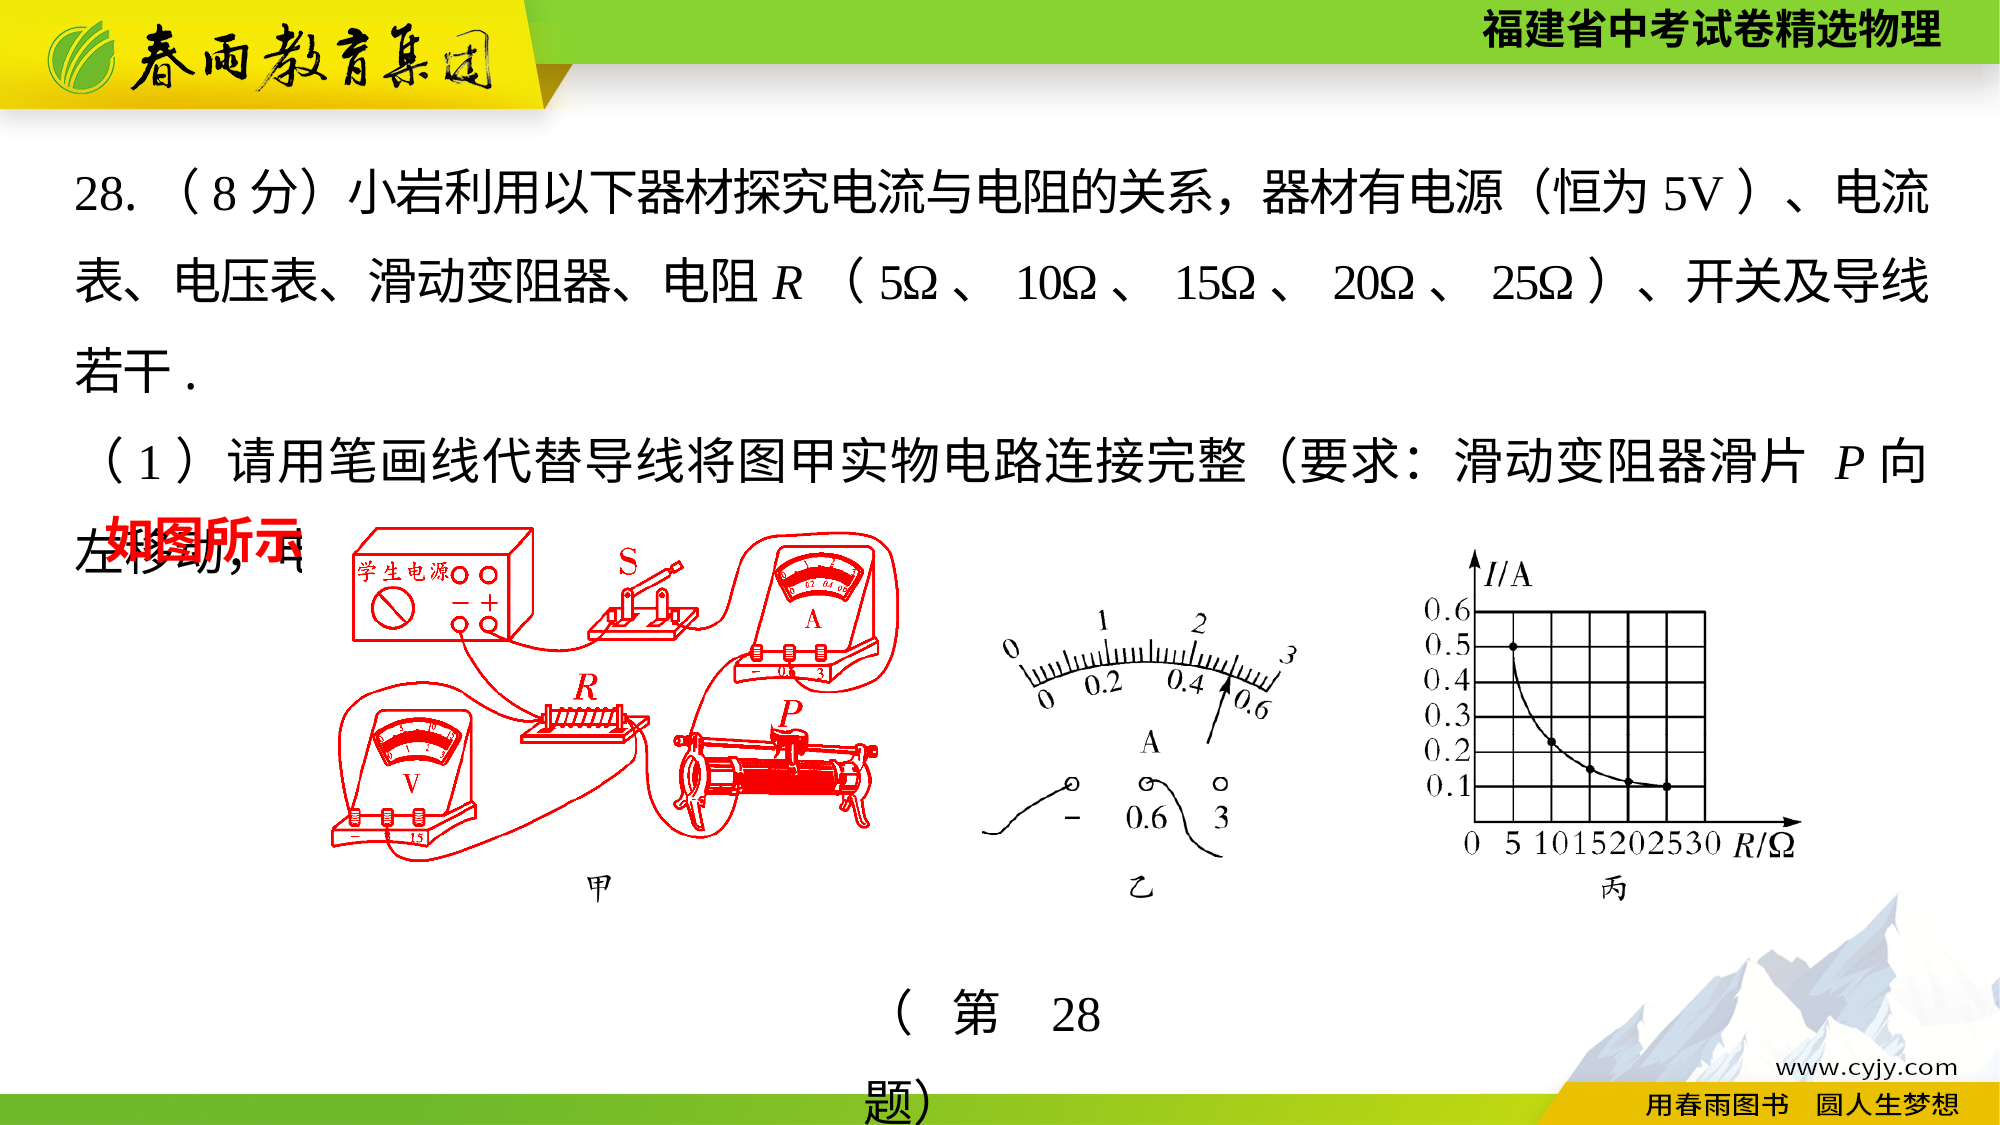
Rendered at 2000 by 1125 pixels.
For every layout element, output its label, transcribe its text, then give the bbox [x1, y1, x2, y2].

text_box （第28题） [848, 943, 1129, 1049]
picture [0, 0, 2000, 1125]
list 28.（8分）小岩利用以下器材探究电流与电阻的关系，器材有电源（恒为5V）、电流表、电压表、滑动变阻器、电阻R（5Ω、10Ω、15Ω、20Ω、25Ω）、开关及导线若干. （1）请用笔画线代替导线将图甲实物电路连接完整（要求：滑动变阻器滑片 P向左移动，电流表示数变大）. [59, 122, 1944, 502]
text_box 如图所示 [89, 501, 470, 576]
